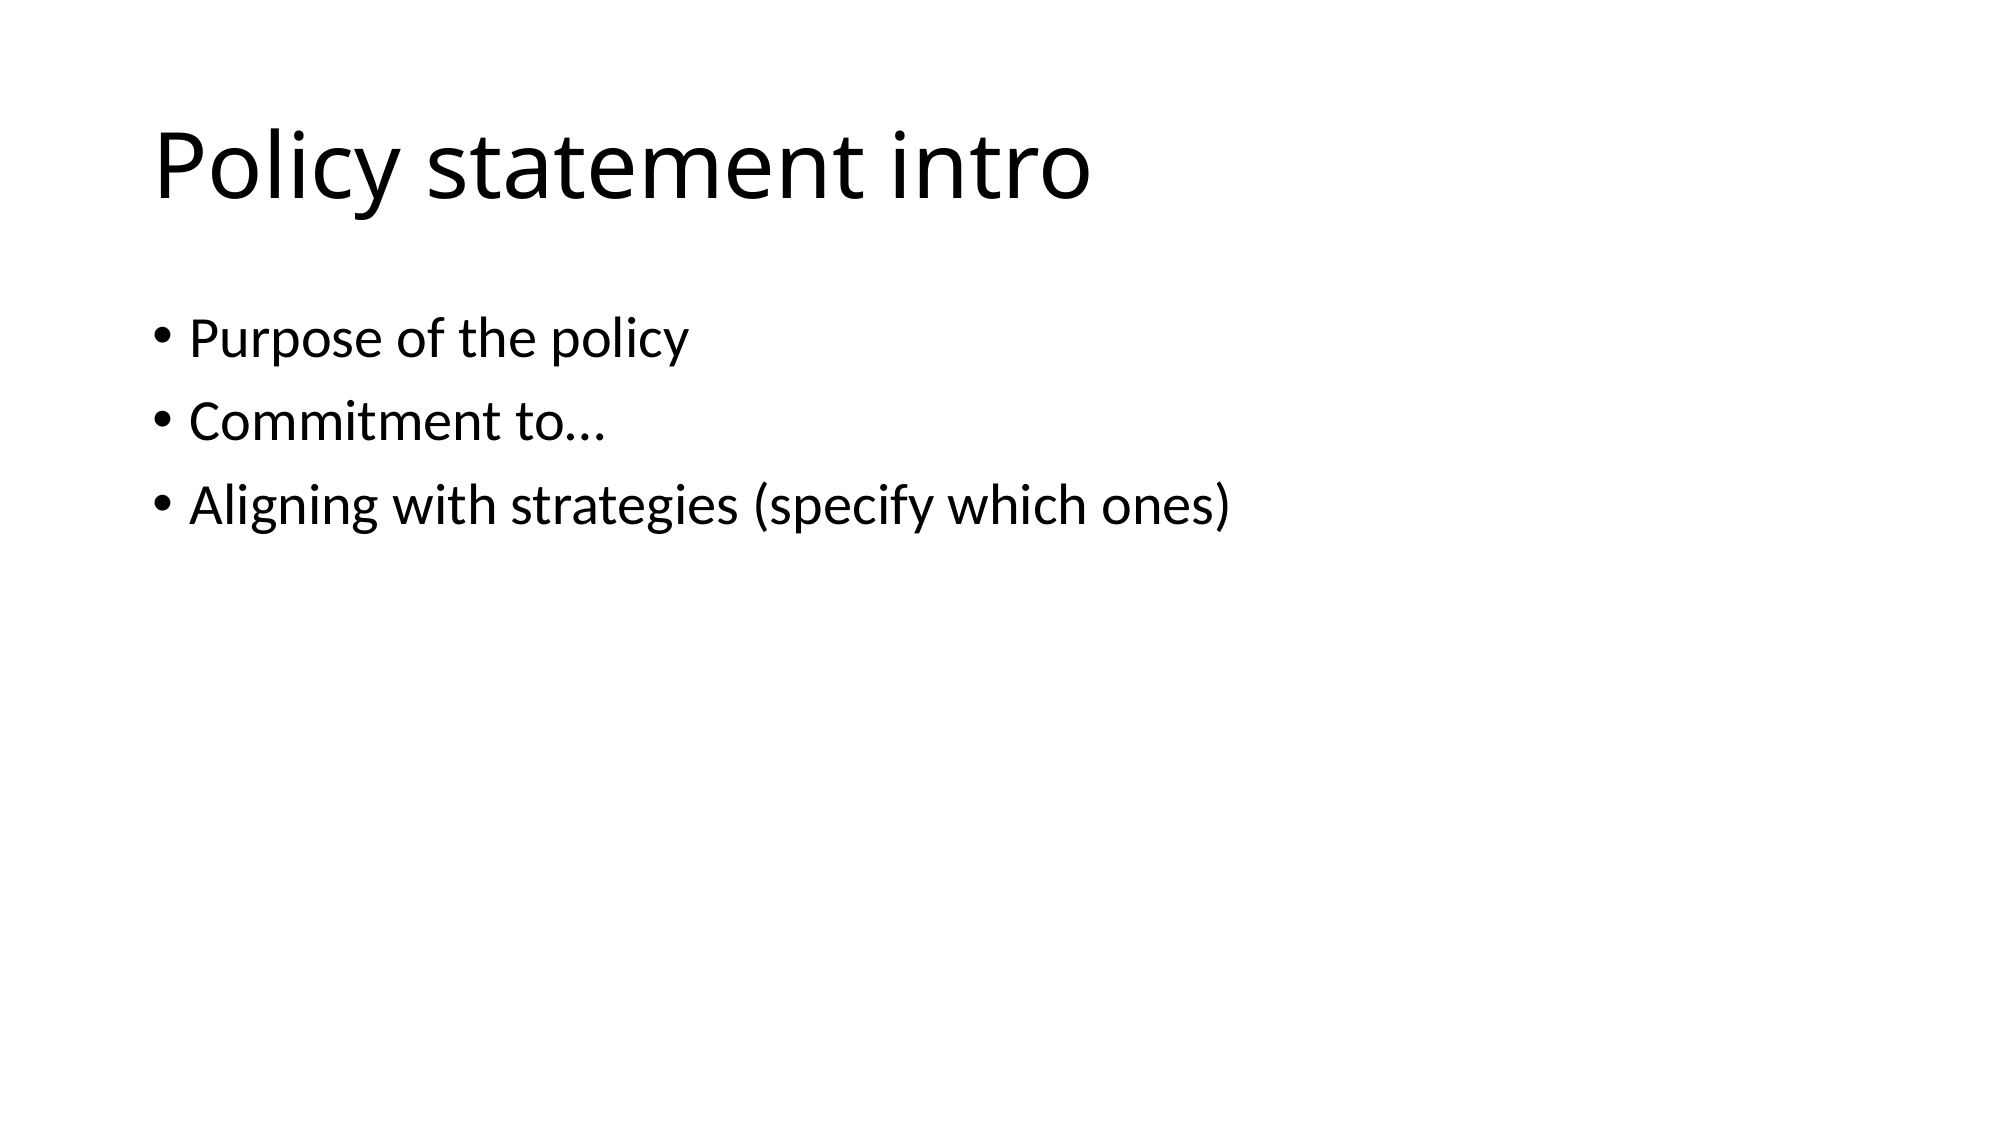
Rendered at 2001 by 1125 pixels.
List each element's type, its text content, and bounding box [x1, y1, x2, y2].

list Purpose of the policy Commitment to… Aligning with strategies (specify which ones) [137, 299, 1863, 1014]
title Policy statement intro [137, 59, 1863, 278]
